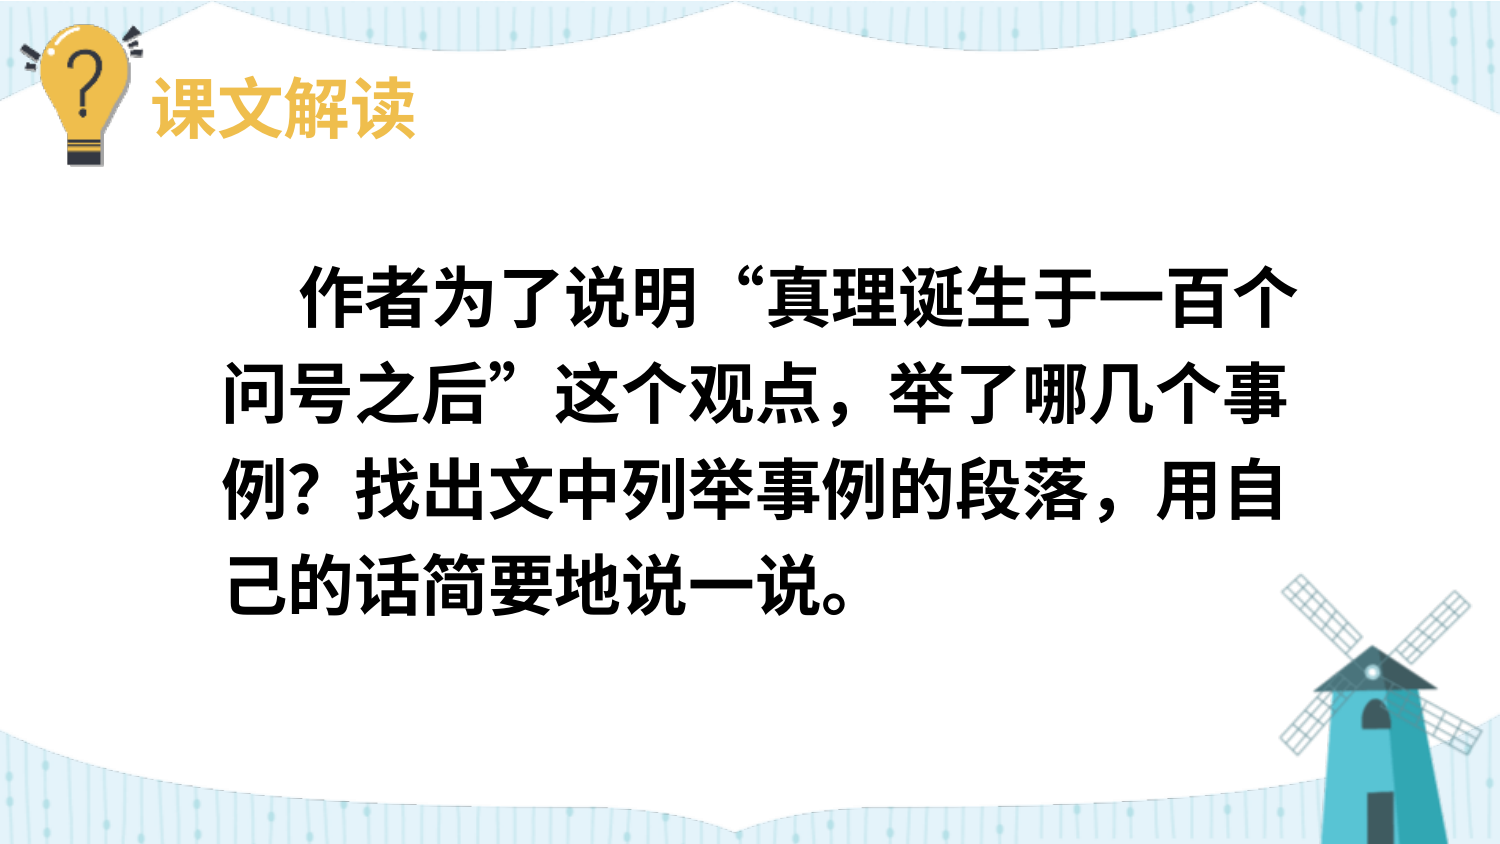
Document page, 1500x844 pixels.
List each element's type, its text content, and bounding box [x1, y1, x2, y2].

picture [0, 0, 1500, 844]
text_box 作者为了说明“真理诞生于一百个问号之后”这个观点，举了哪几个事例？找出文中列举事例的段落，用自己的话简要地说一说。 [206, 232, 1317, 632]
text_box 课文解读 [135, 43, 443, 155]
